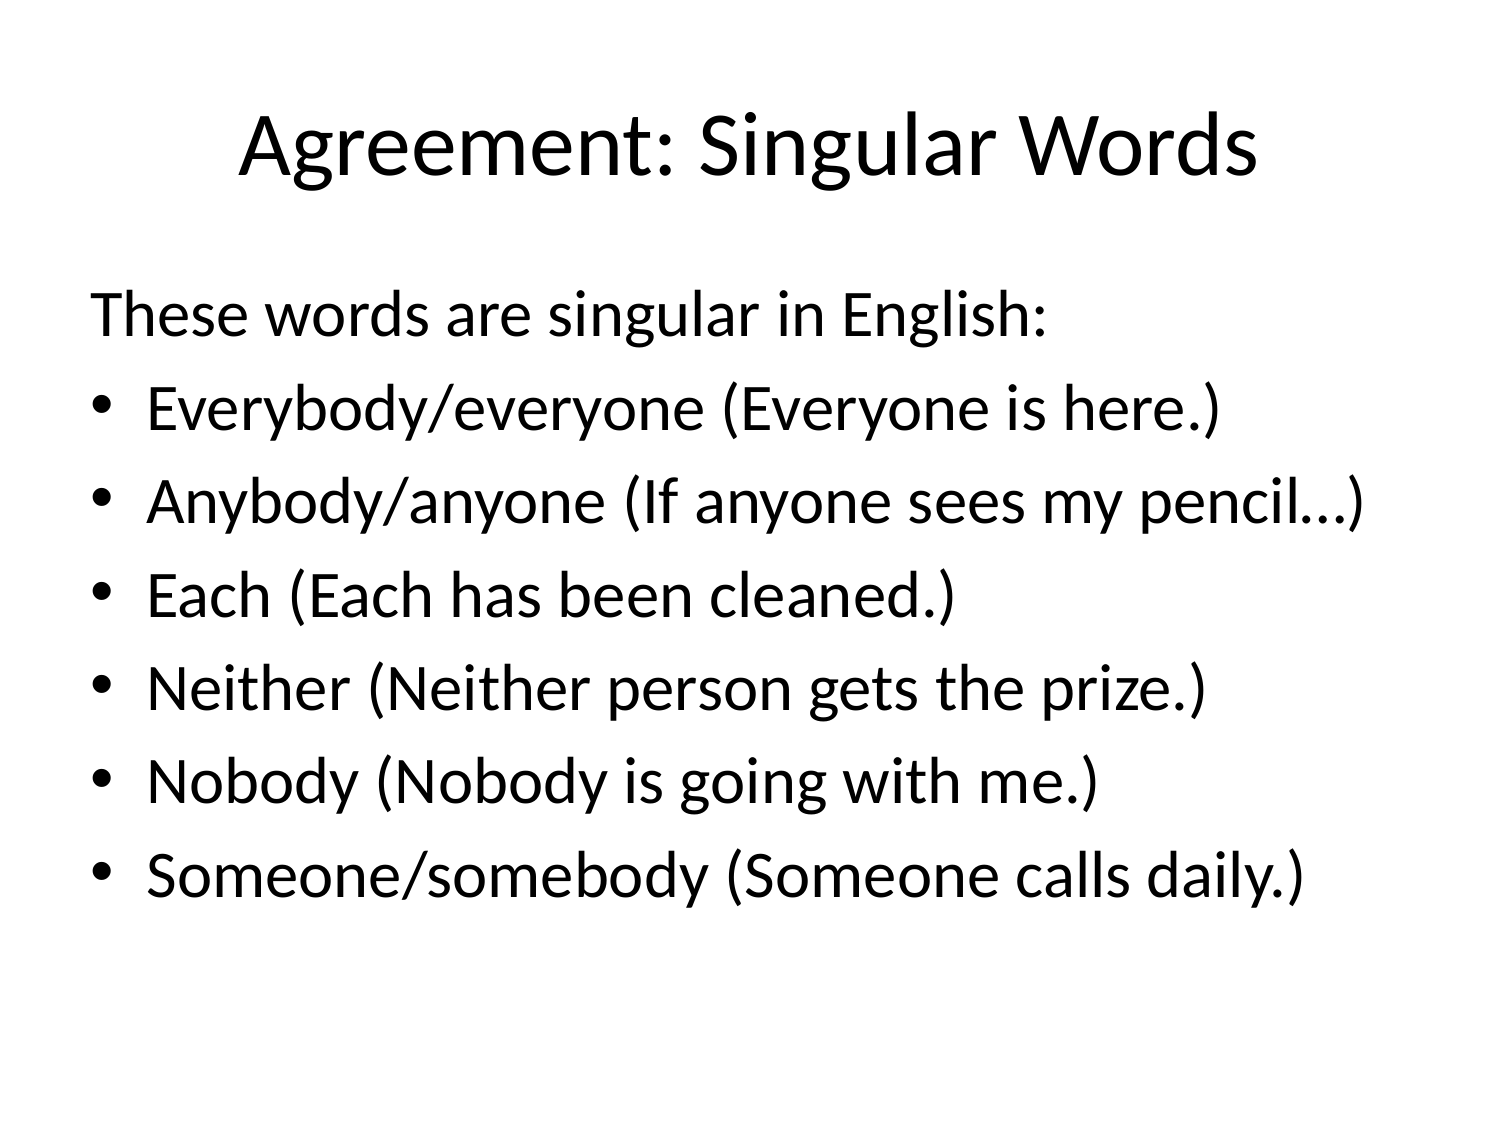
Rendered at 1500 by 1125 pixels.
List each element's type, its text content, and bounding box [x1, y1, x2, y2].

title Agreement: Singular Words [75, 45, 1425, 233]
list These words are singular in English: Everybody/everyone (Everyone is here.) Anybody/anyone (If anyone sees my pencil…) Each (Each has been cleaned.) Neither (Neither person gets the prize.) Nobody (Nobody is going with me.) Someone/somebody (Someone calls daily.) [75, 262, 1425, 1005]
